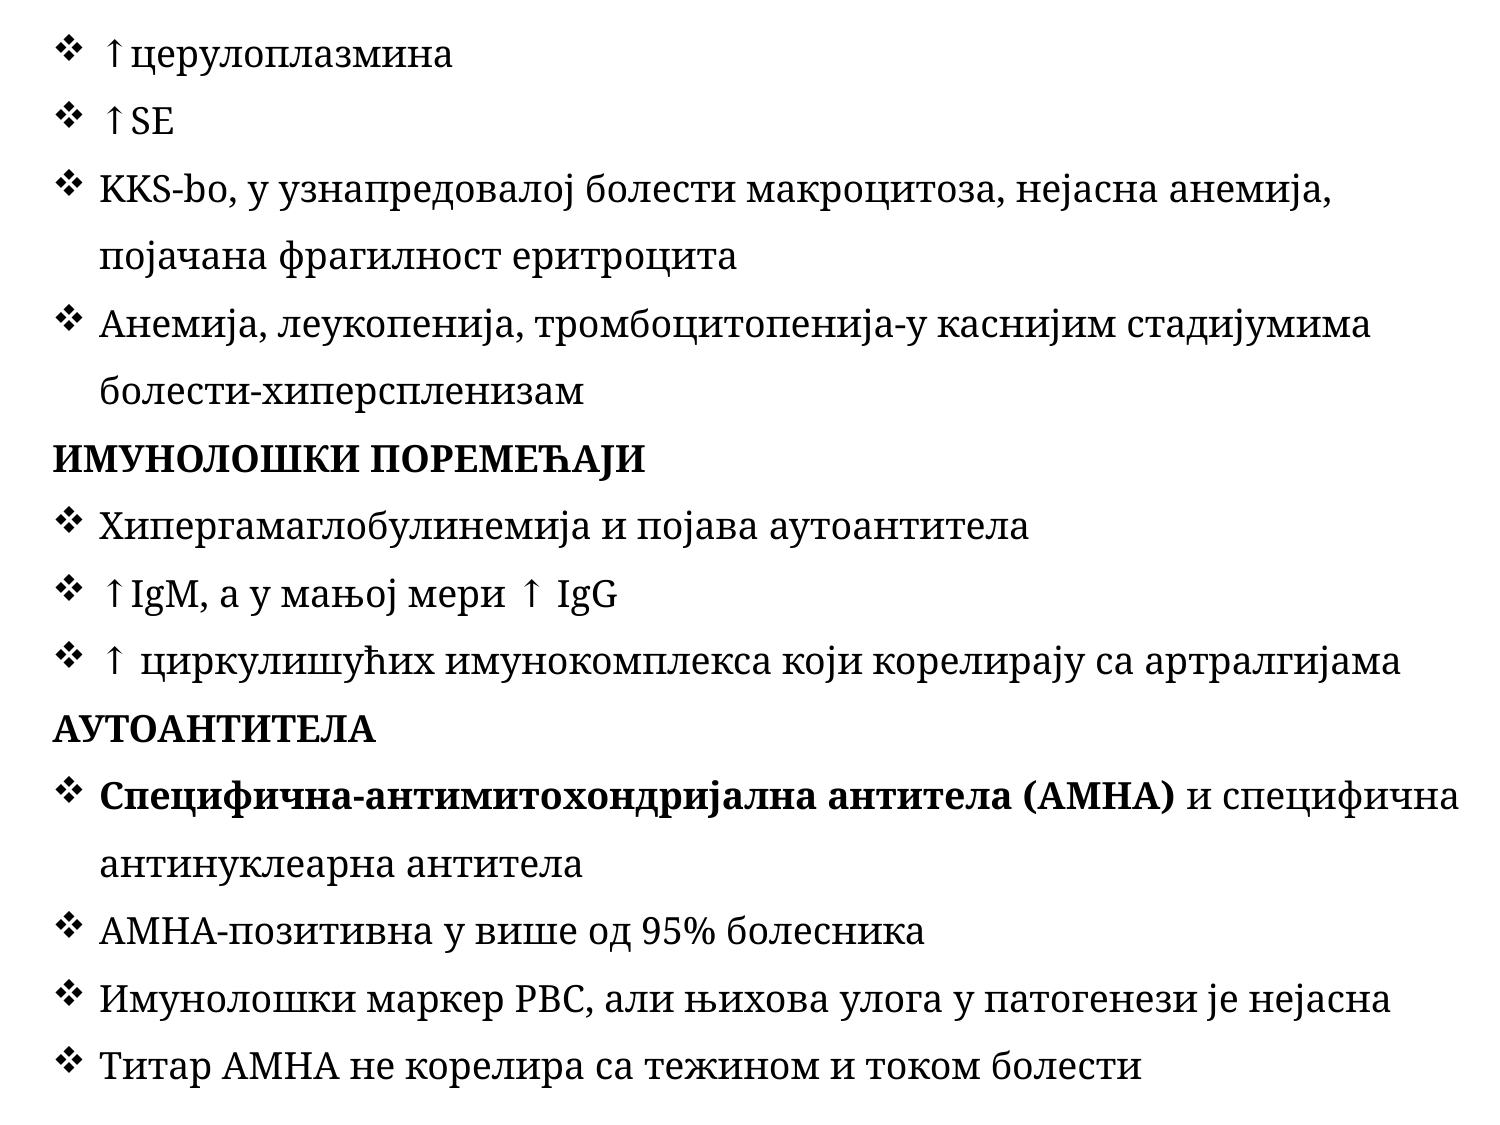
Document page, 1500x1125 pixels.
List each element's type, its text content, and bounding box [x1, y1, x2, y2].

text_box ↑церулоплазмина ↑SE KKS-bo, у узнапредовалој болести макроцитоза, нејасна анемија, појачана фрагилност еритроцита Анемија, леукопенија, тромбоцитопенија-у каснијим стадијумима болести-хиперспленизам ИМУНОЛОШКИ ПОРЕМЕЋАЈИ Хипергамаглобулинемија и појава аутоантитела ↑IgM, а у мањој мери ↑ IgG ↑ циркулишућих имунокомплекса који корелирају са артралгијама АУТОАНТИТЕЛА Специфична-антимитохондријална антитела (AMHA) и специфична антинуклеарна антитела AMHA-позитивна у више од 95% болесника Имунолошки маркер PBC, али њихова улога у патогенези је нејасна Титар AMHA не корелира са тежином и током болести [37, 0, 1488, 1125]
